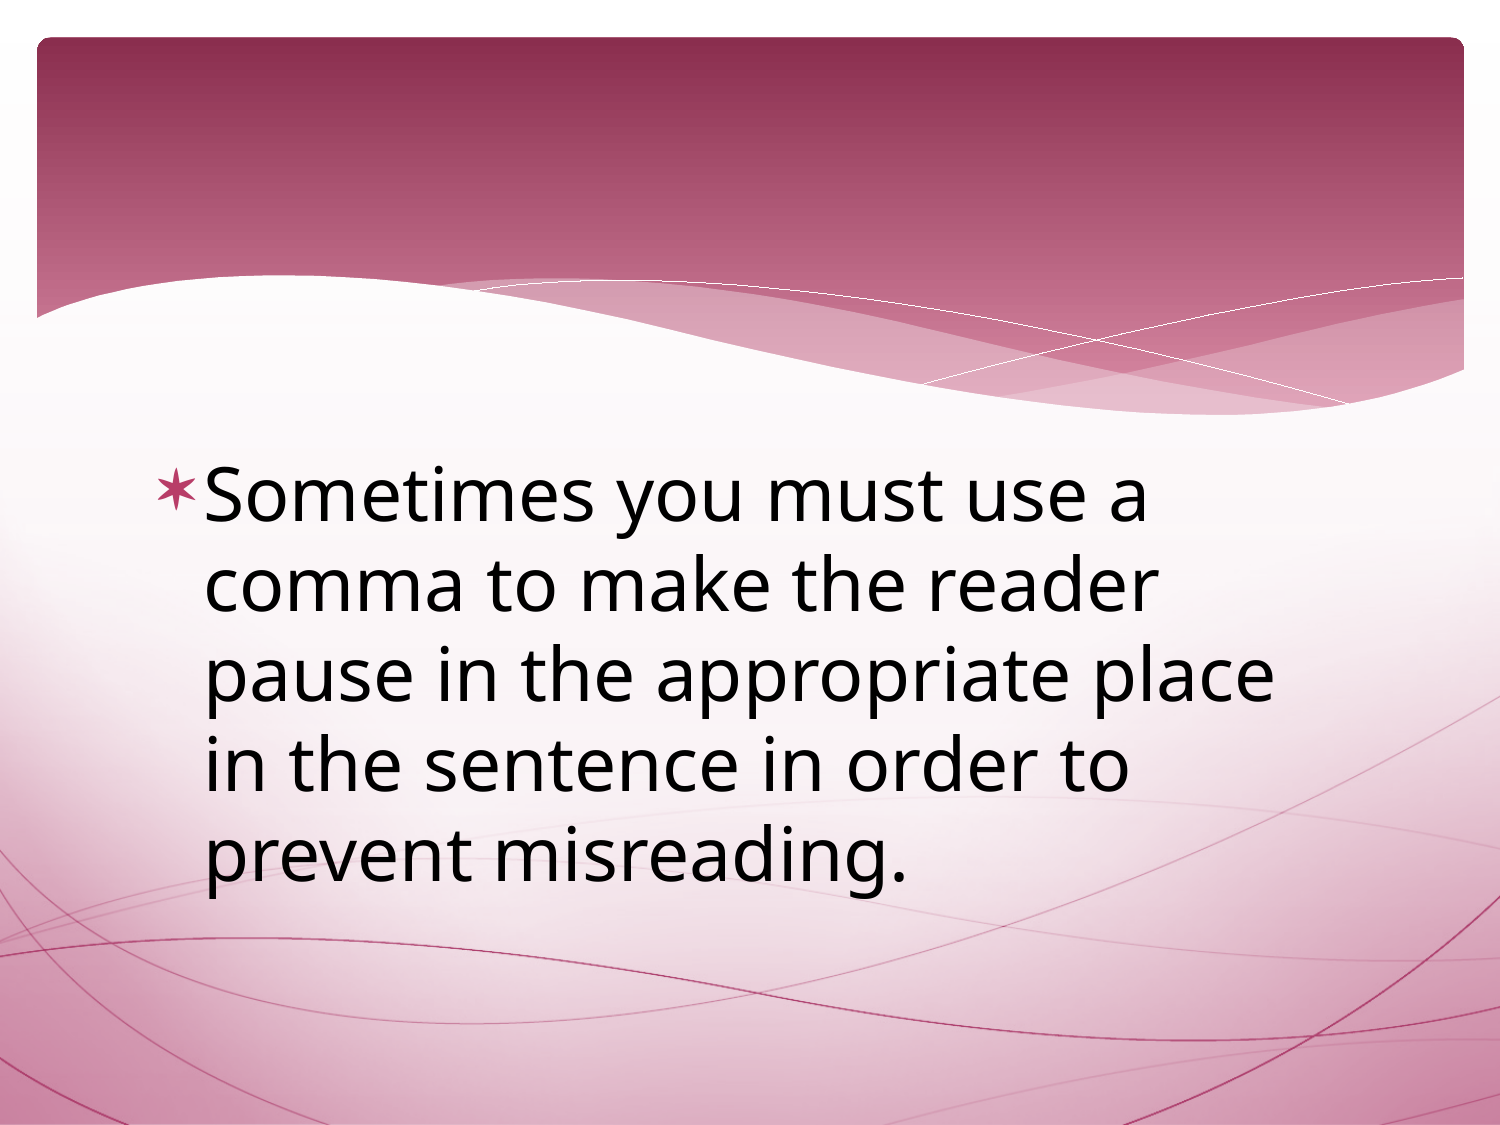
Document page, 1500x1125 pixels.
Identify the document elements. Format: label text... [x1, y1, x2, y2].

list Sometimes you must use a comma to make the reader pause in the appropriate place in the sentence in order to prevent misreading. [143, 438, 1359, 1005]
